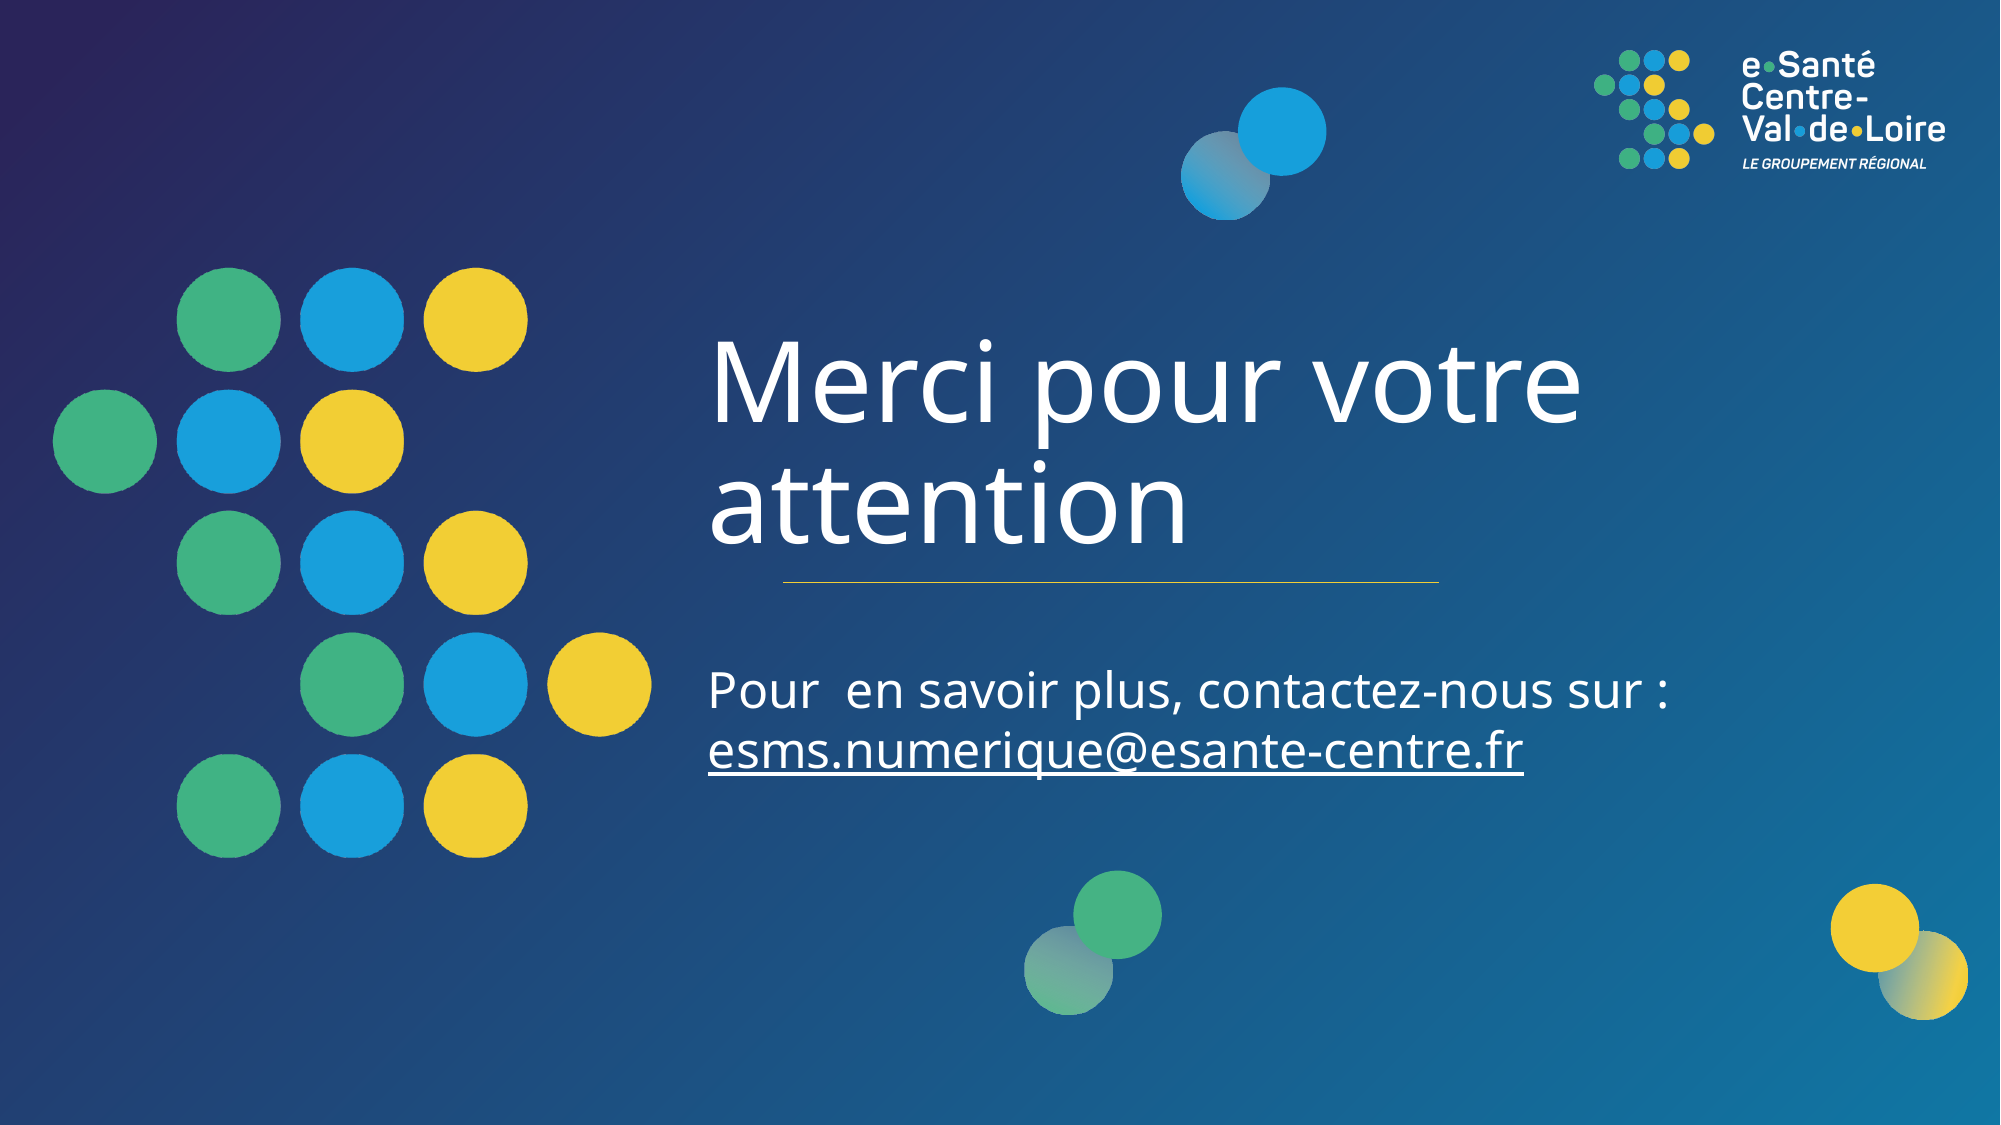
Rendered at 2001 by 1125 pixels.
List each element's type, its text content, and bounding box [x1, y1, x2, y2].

picture [52, 267, 660, 858]
subtitle Pour en savoir plus, contactez-nous sur : esms.numerique@esante-centre.fr [693, 590, 1945, 799]
title Merci pour votre attention [693, 184, 1945, 576]
picture [1594, 50, 1945, 169]
